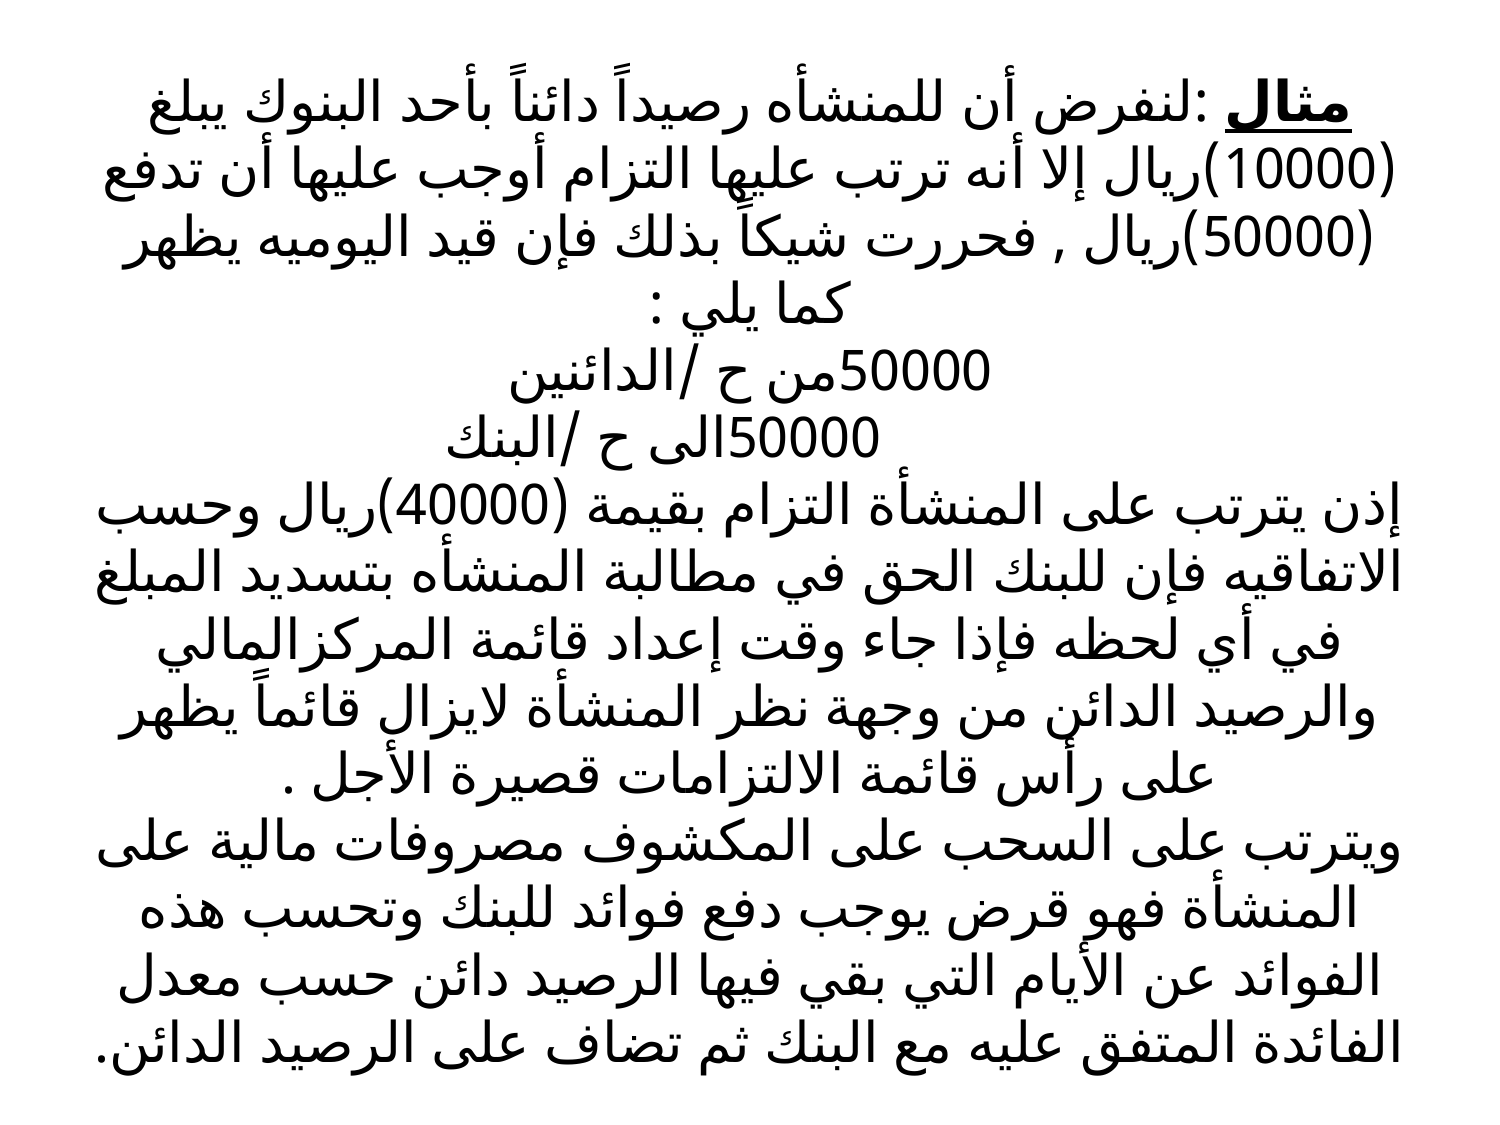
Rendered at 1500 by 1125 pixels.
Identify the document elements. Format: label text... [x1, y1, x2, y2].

title مثال :لنفرض أن للمنشأه رصيداً دائناً بأحد البنوك يبلغ (10000)ريال إلا أنه ترتب عليها التزام أوجب عليها أن تدفع (50000)ريال , فحررت شيكاً بذلك فإن قيد اليوميه يظهر كما يلي : 50000من ح /الدائنين 50000الى ح /البنك إذن يترتب على المنشأة التزام بقيمة (40000)ريال وحسب الاتفاقيه فإن للبنك الحق في مطالبة المنشأه بتسديد المبلغ في أي لحظه فإذا جاء وقت إعداد قائمة المركزالمالي والرصيد الدائن من وجهة نظر المنشأة لايزال قائماً يظهر على رأس قائمة الالتزامات قصيرة الأجل . ويترتب على السحب على المكشوف مصروفات مالية على المنشأة فهو قرض يوجب دفع فوائد للبنك وتحسب هذه الفوائد عن الأيام التي بقي فيها الرصيد دائن حسب معدل الفائدة المتفق عليه مع البنك ثم تضاف على الرصيد الدائن. [75, 45, 1425, 1094]
